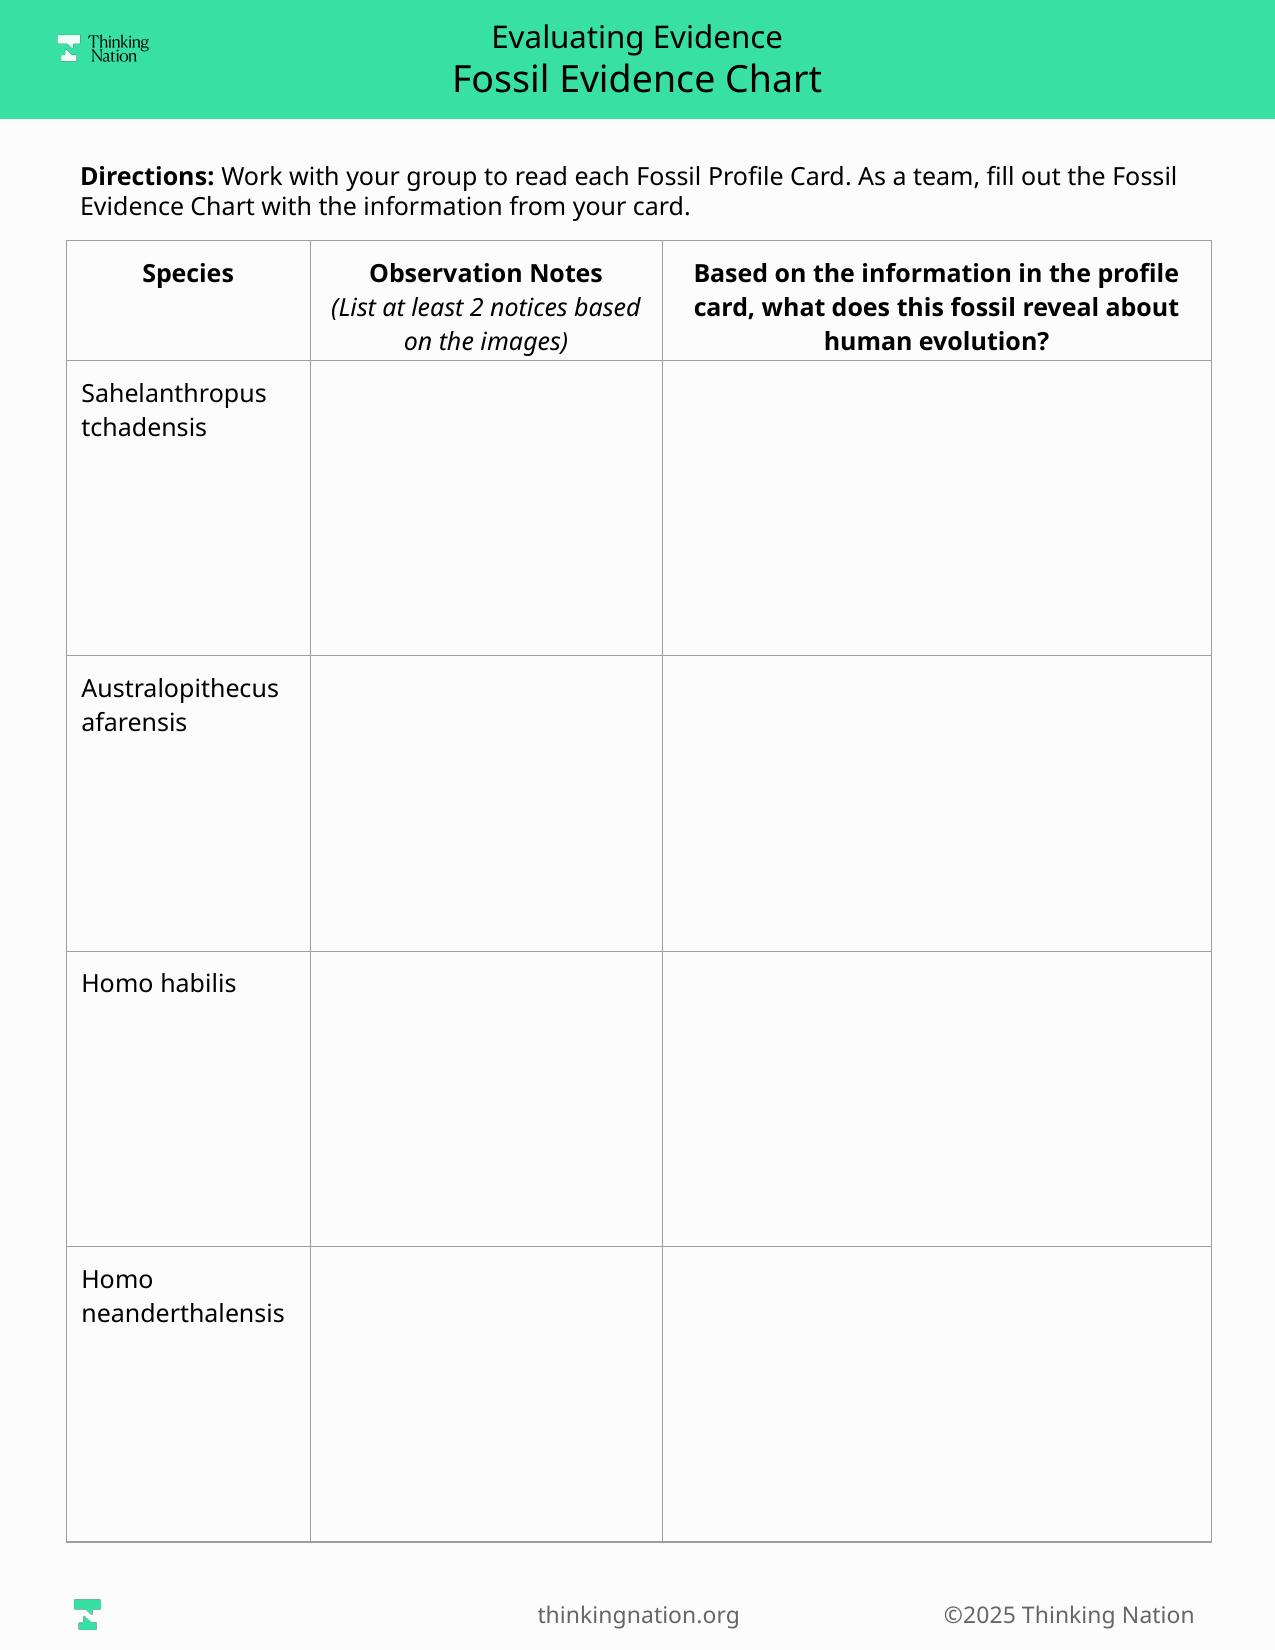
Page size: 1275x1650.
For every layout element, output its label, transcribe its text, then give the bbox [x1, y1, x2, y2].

picture [47, 26, 152, 71]
table_cell [311, 656, 662, 951]
text_box ©2025 Thinking Nation [909, 1584, 1211, 1636]
table_cell [311, 1247, 662, 1541]
table_cell [663, 656, 1211, 951]
text_box Directions: Work with your group to read each Fossil Profile Card. As a team, fill out the Fossil Evidence Chart with the information from your card. [65, 145, 1210, 235]
table_cell Homo neanderthalensis [67, 1247, 310, 1541]
table_cell Homo habilis [67, 952, 310, 1246]
table_cell Australopithecus afarensis [67, 656, 310, 951]
table_cell [663, 952, 1211, 1246]
table_cell [663, 1247, 1211, 1541]
table_header Observation Notes (List at least 2 notices based on the images) [311, 241, 662, 360]
table_header Species [67, 241, 310, 360]
table_cell [311, 952, 662, 1246]
table_cell Sahelanthropus tchadensis [67, 361, 310, 655]
table_header Based on the information in the profile card, what does this fossil reveal about human evolution? [663, 241, 1211, 360]
text_box Evaluating Evidence Fossil Evidence Chart [0, 0, 1275, 119]
text_box thinkingnation.org [488, 1584, 790, 1636]
table_cell [663, 361, 1211, 655]
picture [65, 1592, 109, 1636]
table_cell [311, 361, 662, 655]
